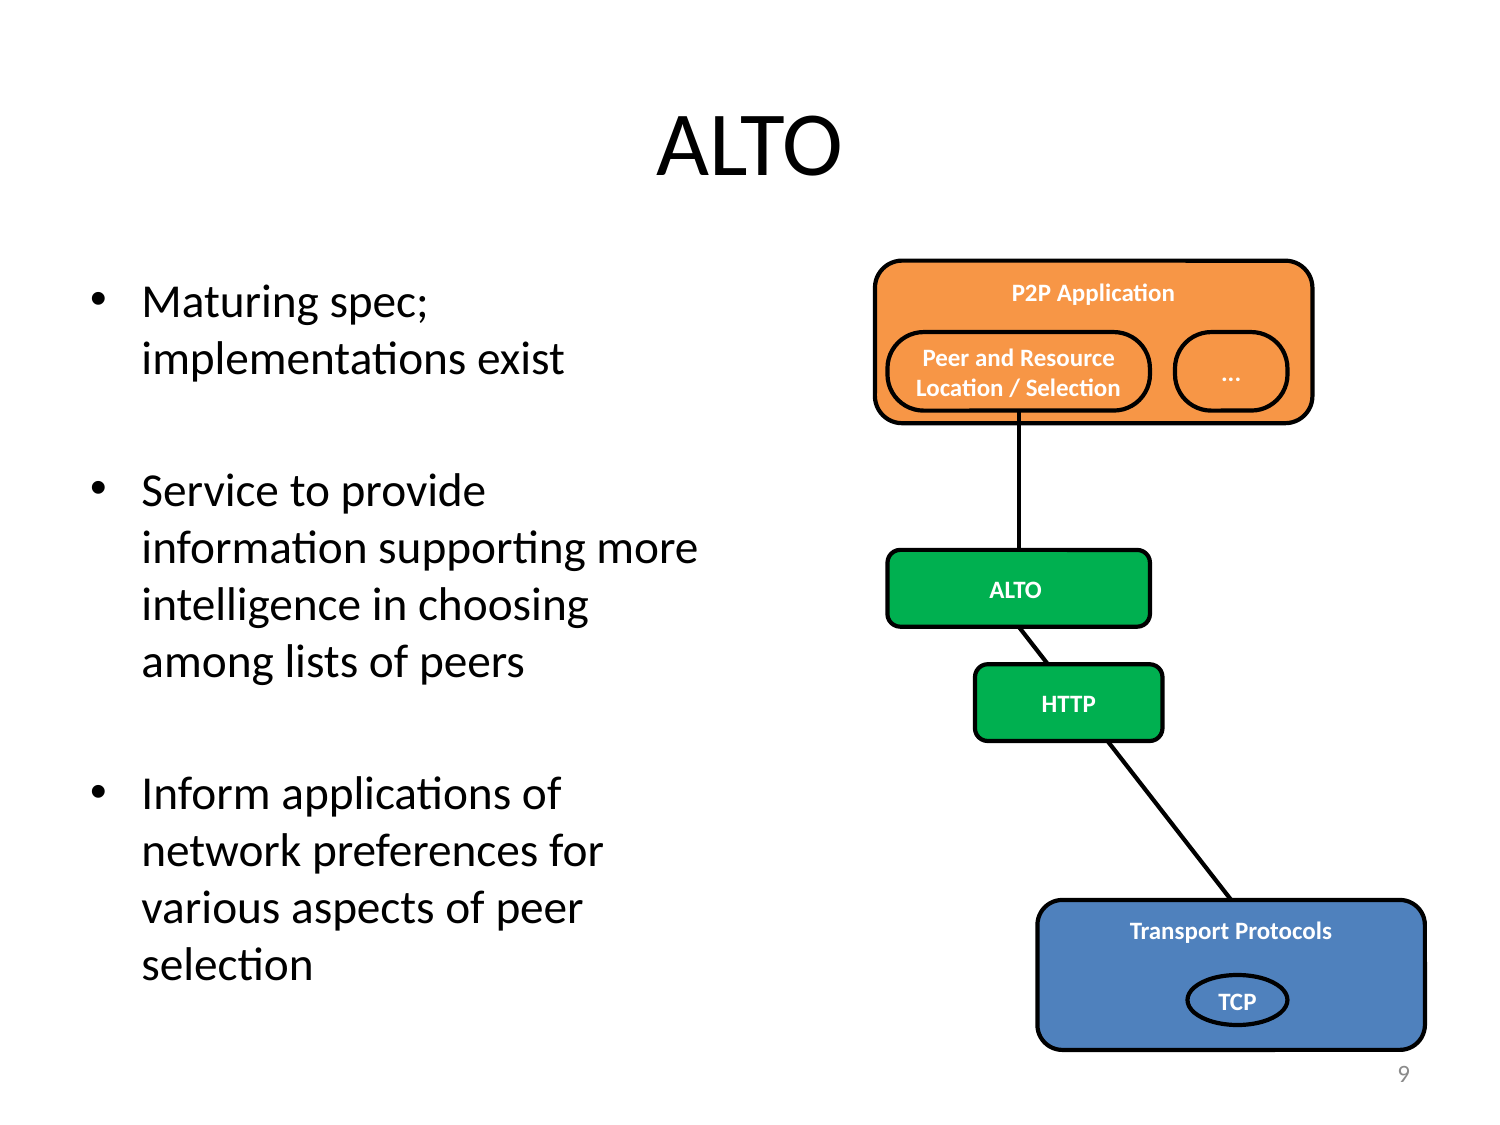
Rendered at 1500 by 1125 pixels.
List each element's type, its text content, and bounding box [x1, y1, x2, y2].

text_box Peer and Resource Location / Selection [885, 329, 1153, 413]
text_box TCP [1185, 972, 1290, 1028]
title ALTO [75, 45, 1425, 233]
text_box Transport Protocols [1035, 897, 1428, 1053]
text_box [988, 656, 1262, 870]
text_box HTTP [972, 662, 983, 743]
text_box ALTO [885, 547, 1153, 629]
text_box ... [1172, 329, 1290, 413]
list Maturing spec; implementations exist Service to provide information supporting more intelligence in choosing among lists of peers Inform applications of network preferences for various aspects of peer selection [75, 262, 738, 1005]
slide_number 9 [1074, 1042, 1425, 1103]
text_box P2P Application [872, 258, 1315, 426]
